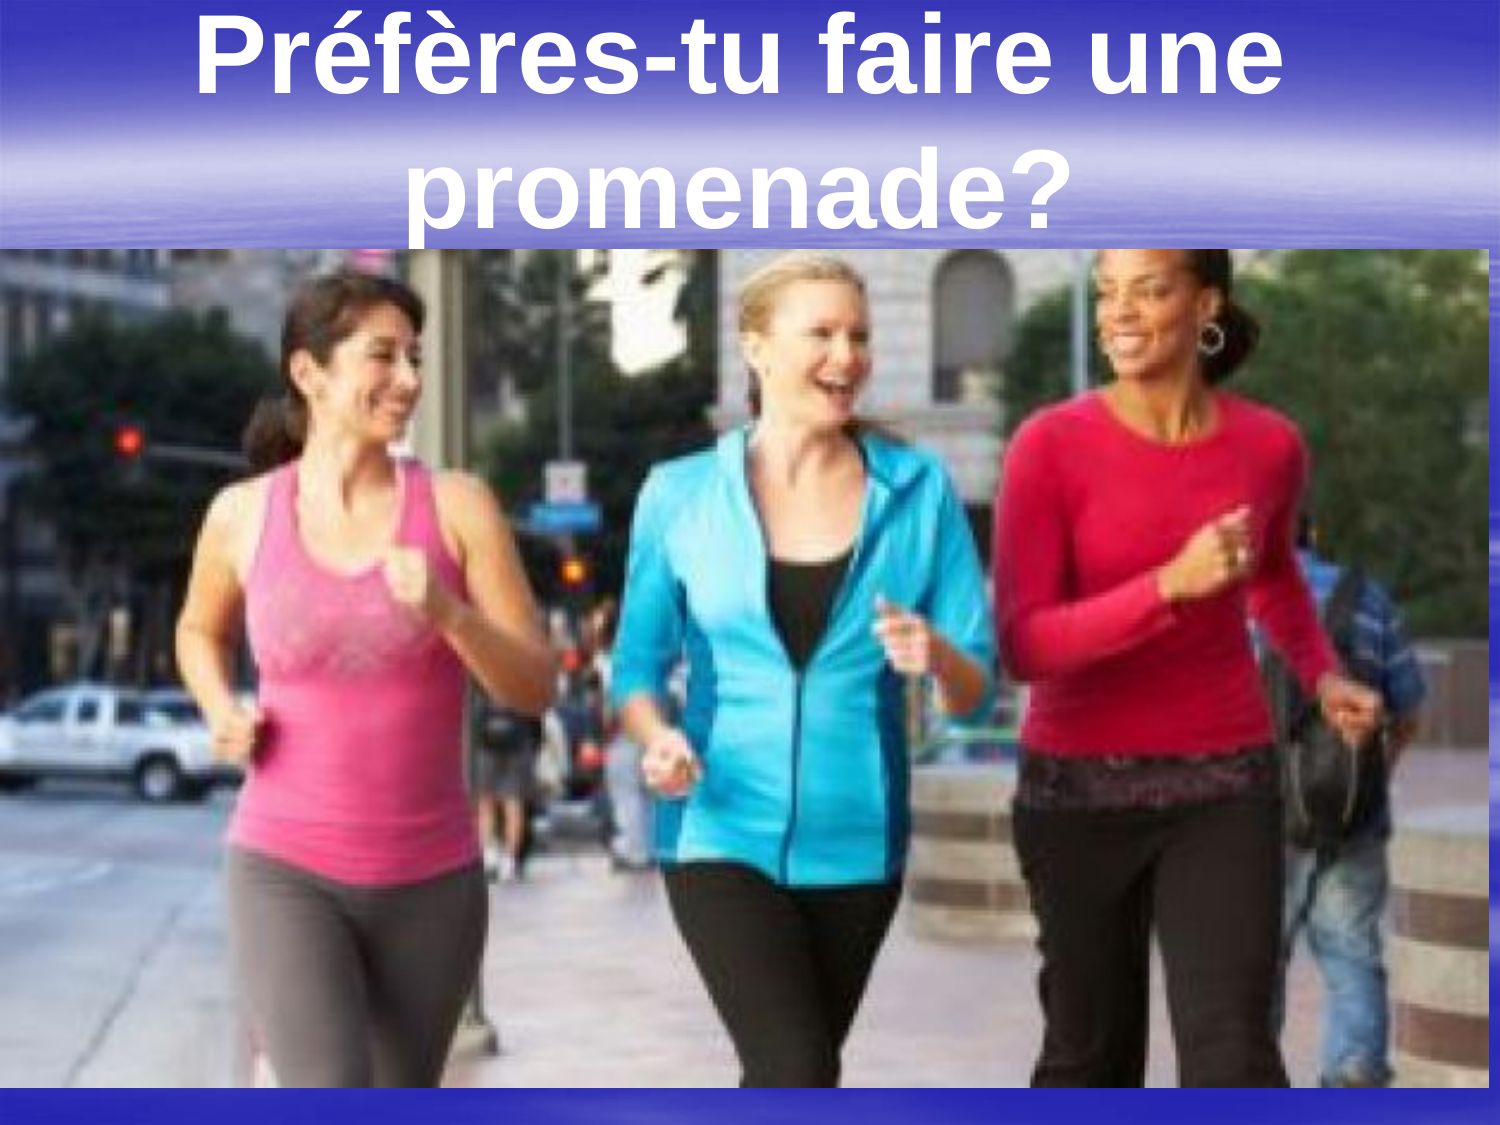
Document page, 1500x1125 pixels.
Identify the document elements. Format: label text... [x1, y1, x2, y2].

title Préfères-tu faire une promenade? [41, 7, 1438, 225]
picture [0, 249, 1490, 1088]
